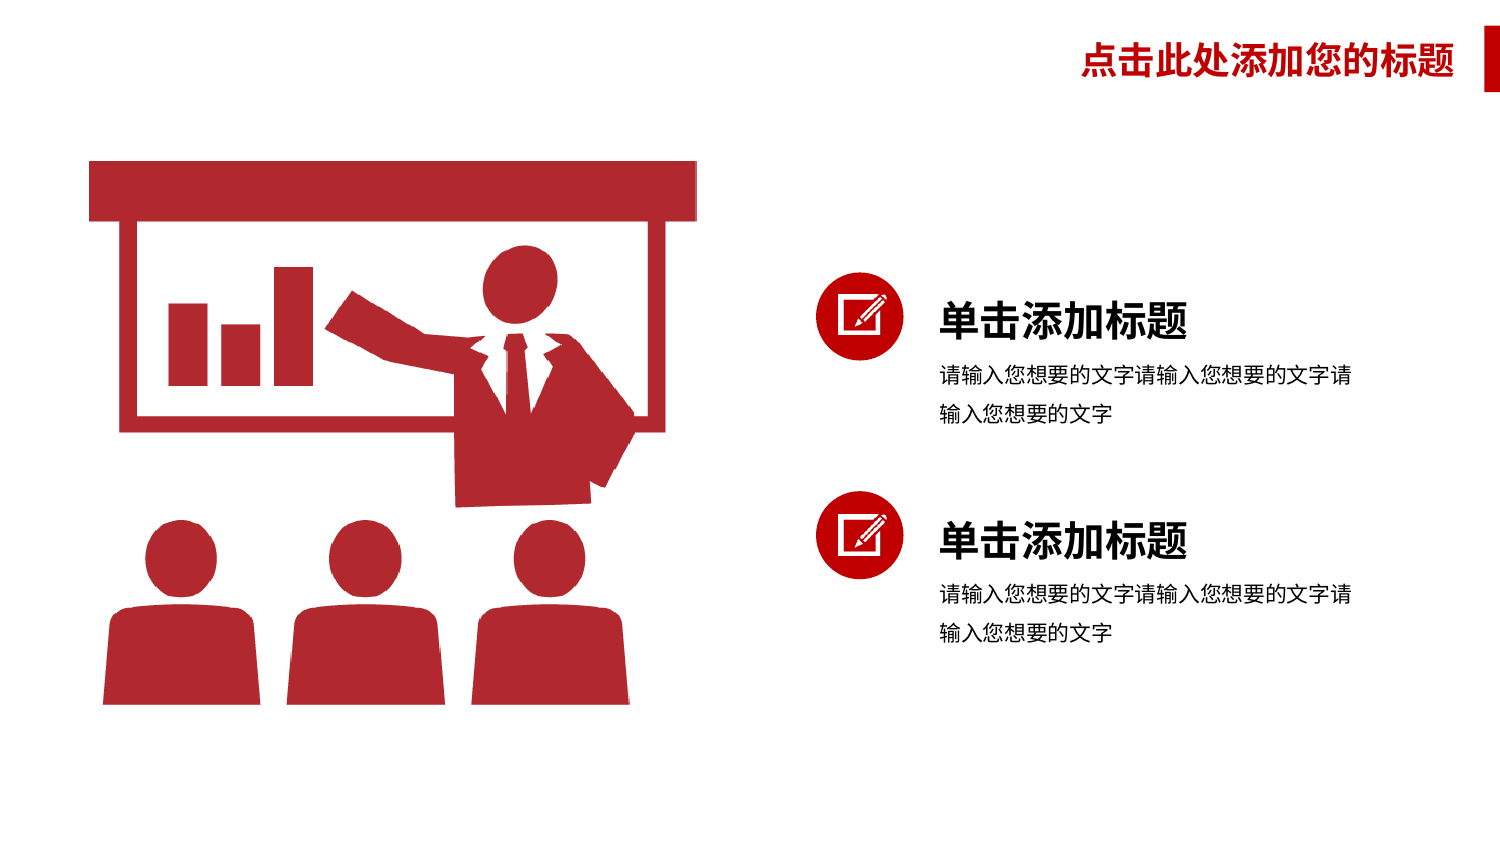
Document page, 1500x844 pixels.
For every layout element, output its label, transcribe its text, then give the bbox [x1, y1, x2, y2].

picture [88, 161, 697, 706]
text_box 请输入您想要的文字请输入您想要的文字请输入您想要的文字 [928, 561, 1377, 652]
text_box 单击添加标题 [926, 264, 1285, 351]
picture [837, 514, 887, 556]
text_box [816, 491, 904, 580]
text_box [816, 272, 904, 361]
text_box 点击此处添加您的标题 [1037, 31, 1467, 88]
text_box 单击添加标题 [926, 483, 1285, 570]
text_box 请输入您想要的文字请输入您想要的文字请输入您想要的文字 [928, 342, 1377, 433]
text_box [1482, 24, 1500, 94]
picture [837, 293, 887, 335]
